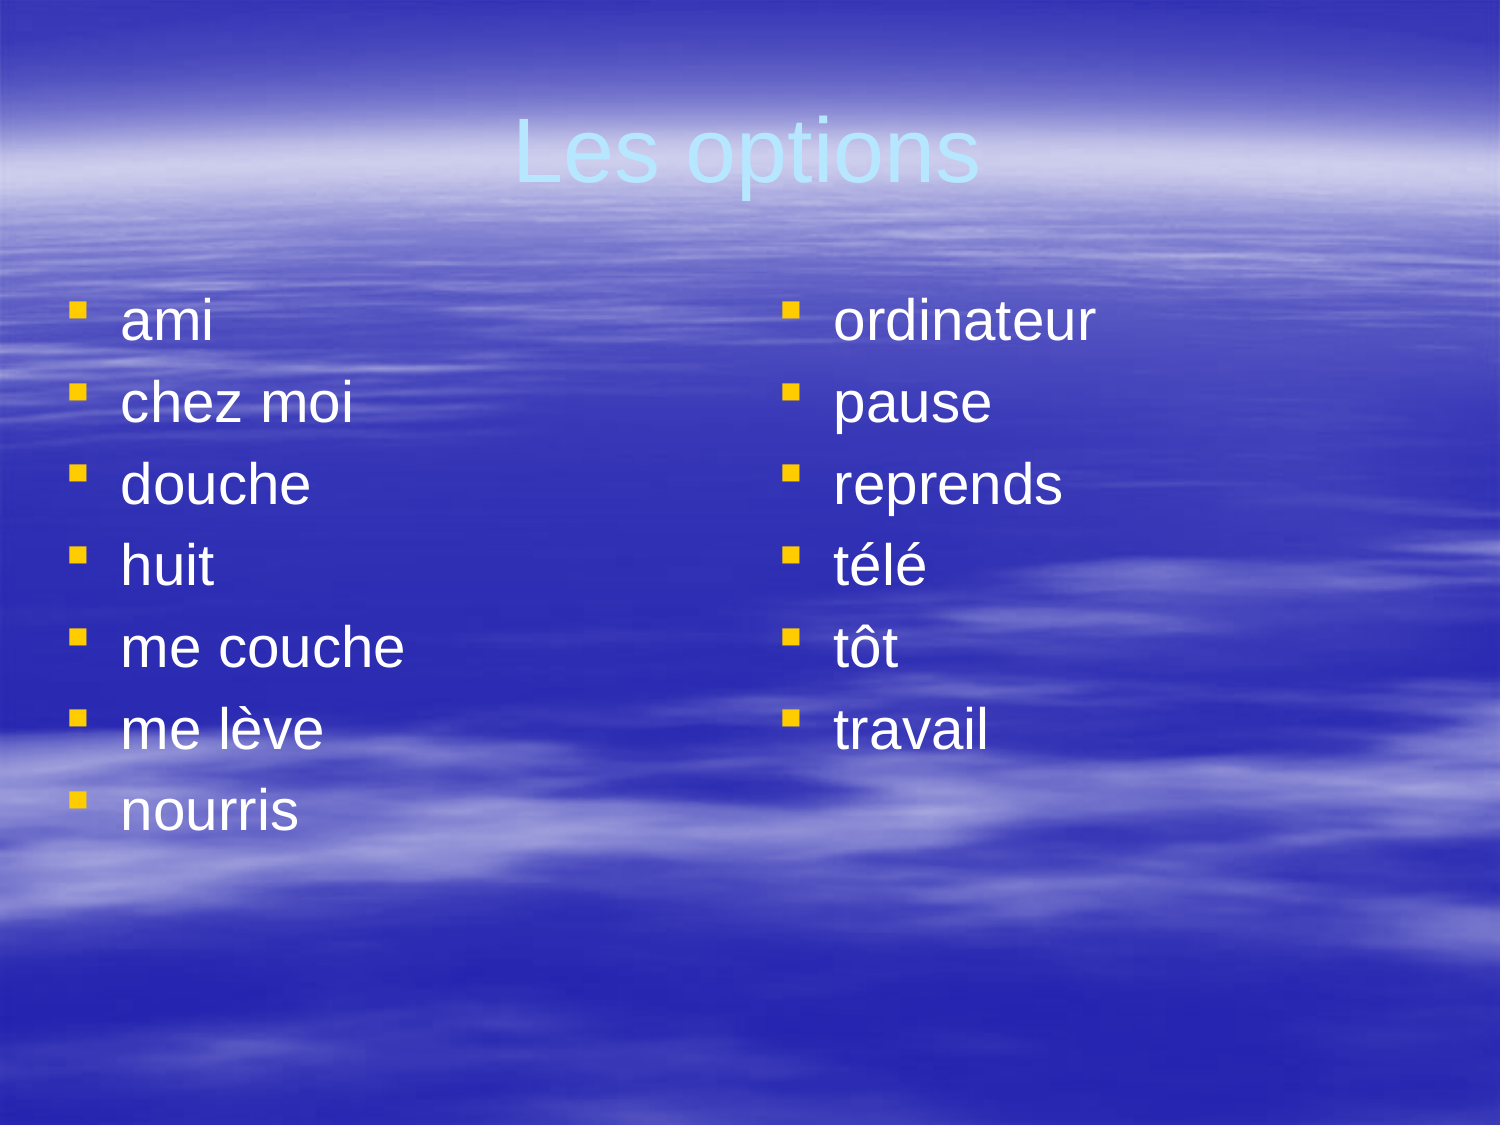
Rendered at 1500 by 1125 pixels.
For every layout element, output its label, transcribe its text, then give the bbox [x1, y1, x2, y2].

list ami chez moi douche huit me couche me lève nourris [49, 275, 738, 1001]
list ordinateur pause reprends télé tôt travail [762, 275, 1451, 1001]
title Les options [49, 37, 1446, 255]
